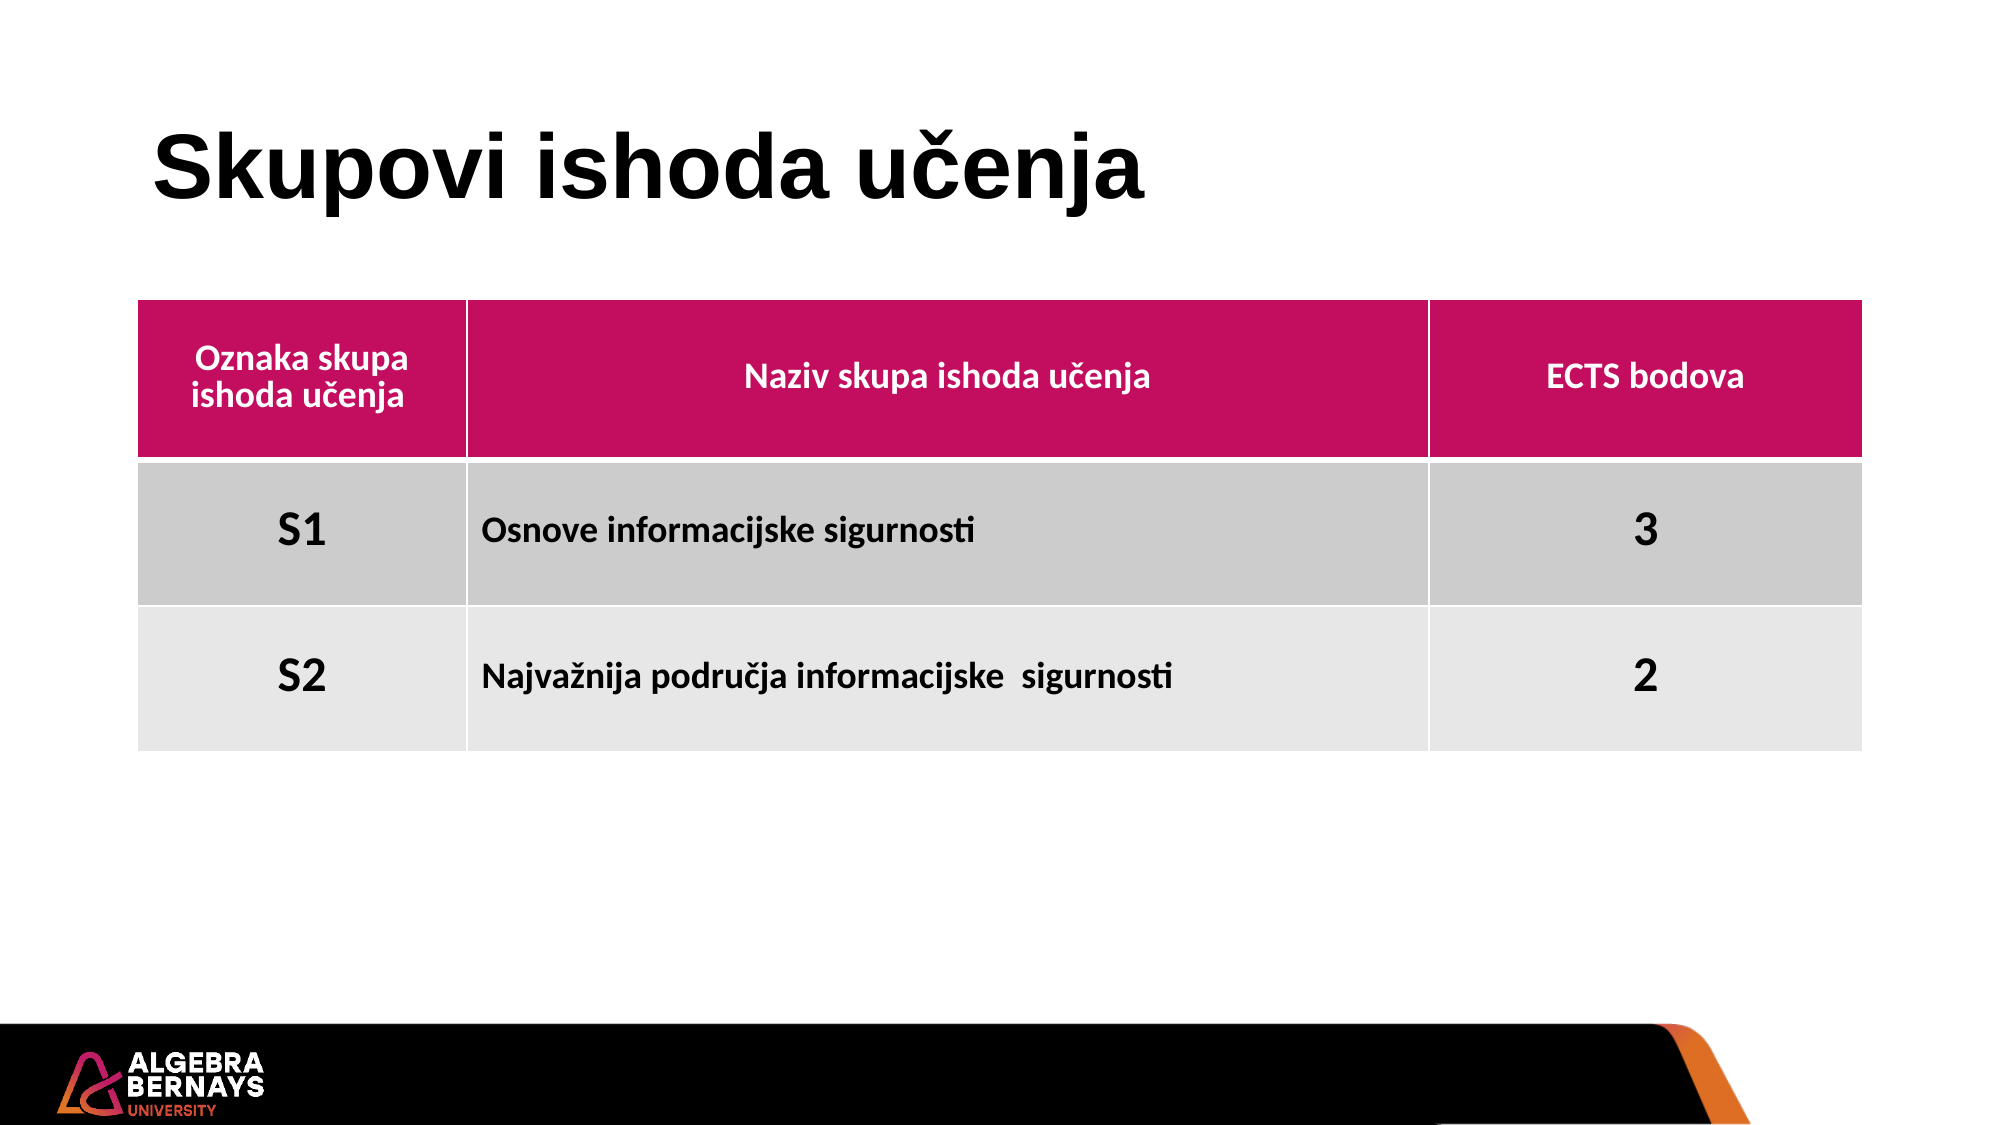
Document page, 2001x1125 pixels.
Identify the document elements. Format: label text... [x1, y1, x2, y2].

table_cell Najvažnija područja informacijske sigurnosti [468, 607, 1428, 751]
table_cell 3 [1430, 463, 1862, 605]
title Skupovi ishoda učenja [137, 59, 1863, 278]
table_header Oznaka skupa ishoda učenja [138, 300, 466, 457]
table_header ECTS bodova [1430, 300, 1862, 457]
table_cell S1 [138, 463, 466, 605]
table_cell S2 [138, 607, 466, 751]
picture [0, 1023, 1958, 1125]
table_cell Osnove informacijske sigurnosti [468, 463, 1428, 605]
table_cell 2 [1430, 607, 1862, 751]
table_header Naziv skupa ishoda učenja [468, 300, 1428, 457]
